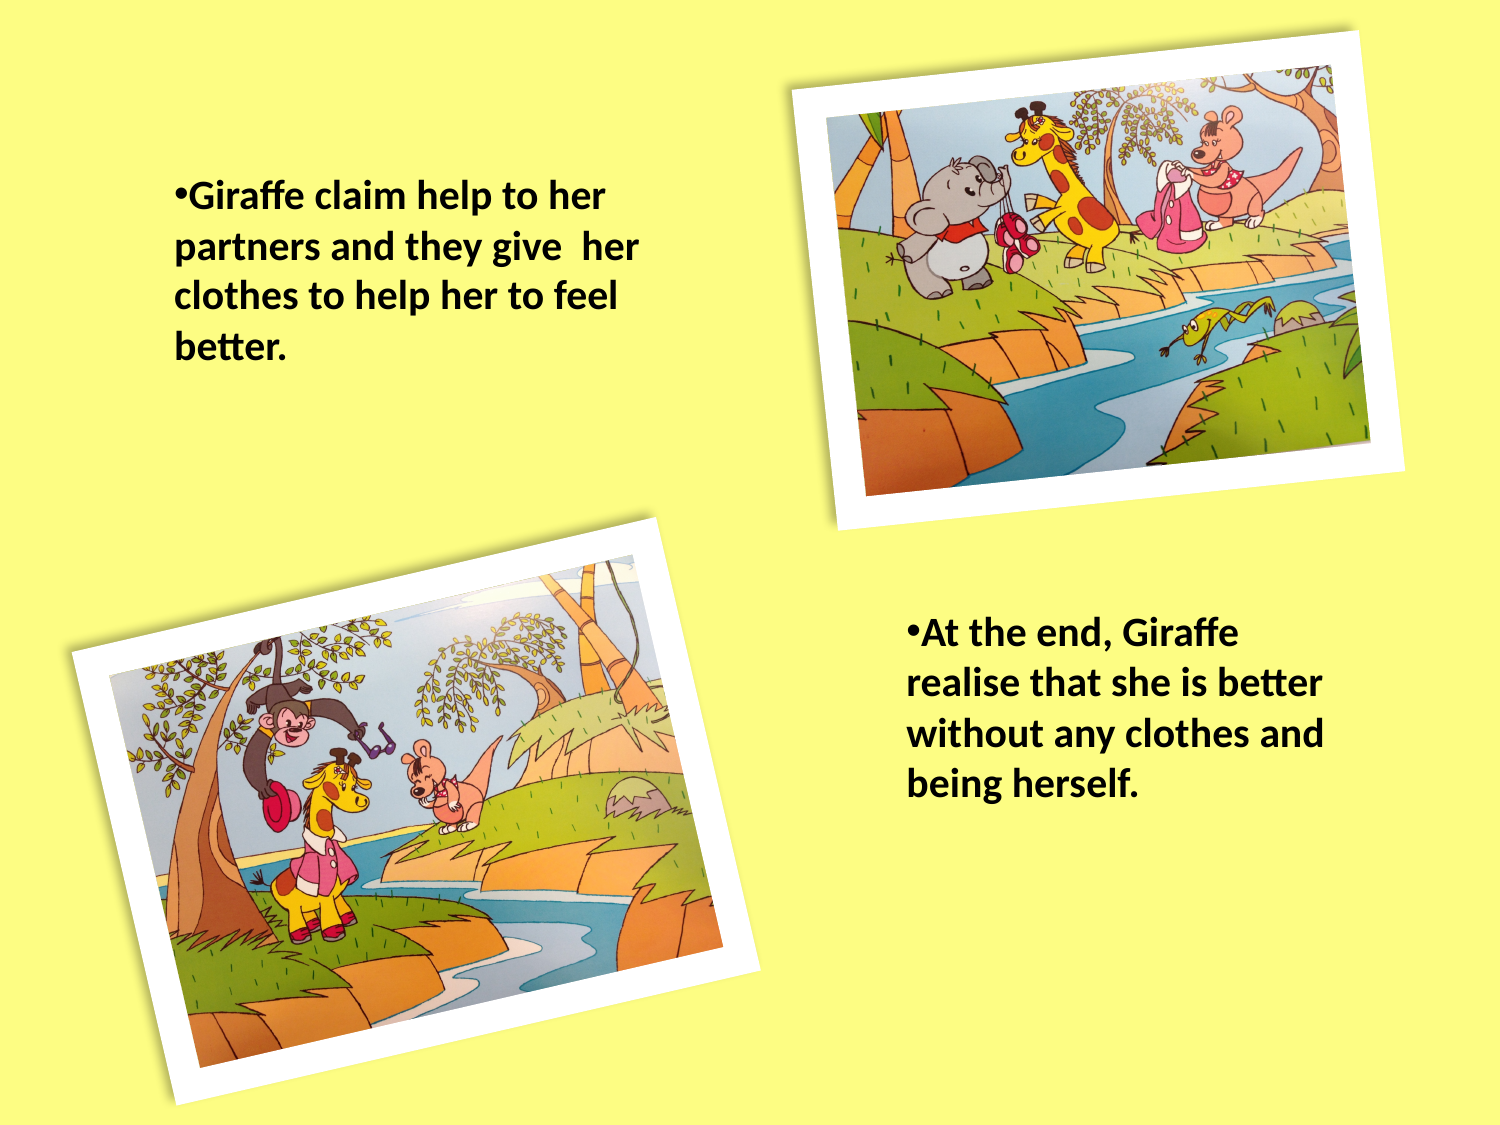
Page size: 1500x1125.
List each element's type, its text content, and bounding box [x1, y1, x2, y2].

picture [827, 65, 1370, 496]
picture [111, 556, 723, 1067]
text_box At the end, Giraffe realise that she is better without any clothes and being herself. [891, 597, 1376, 813]
text_box Giraffe claim help to her partners and they give her clothes to help her to feel better. [159, 160, 703, 376]
